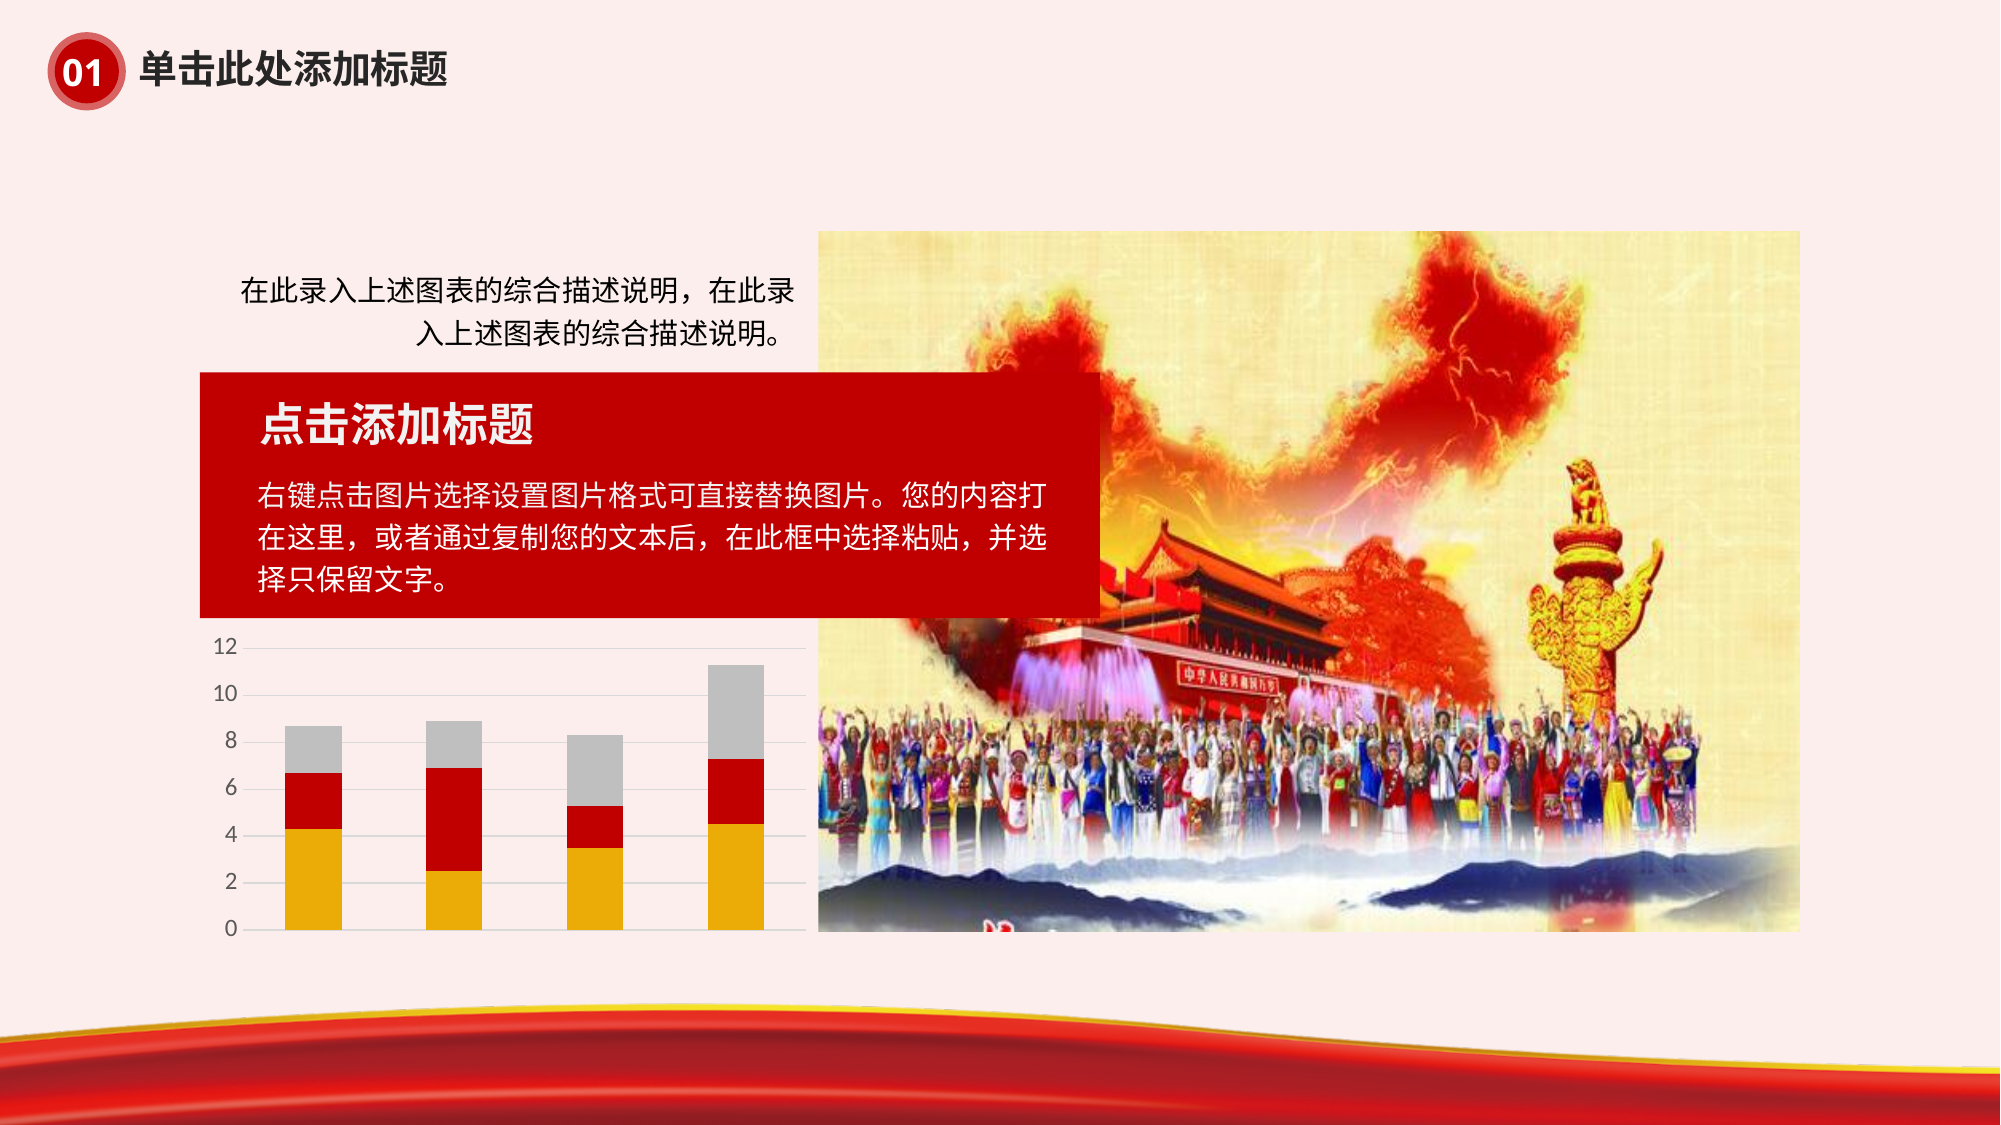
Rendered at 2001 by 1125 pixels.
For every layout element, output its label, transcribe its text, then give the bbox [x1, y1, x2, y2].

text_box 01 [47, 41, 149, 101]
text_box 在此录入上述图表的综合描述说明，在此录入上述图表的综合描述说明。 [200, 255, 811, 358]
text_box [817, 230, 1801, 931]
text_box [199, 371, 1101, 619]
text_box [61, 32, 112, 41]
picture [0, 931, 2000, 1125]
chart [199, 629, 819, 949]
text_box 单击此处添加标题 [123, 36, 482, 99]
text_box 右键点击图片选择设置图片格式可直接替换图片。您的内容打在这里，或者通过复制您的文本后，在此框中选择粘贴，并选择只保留文字。 [246, 464, 1082, 602]
text_box 点击添加标题 [248, 390, 546, 457]
text_box [61, 101, 113, 111]
